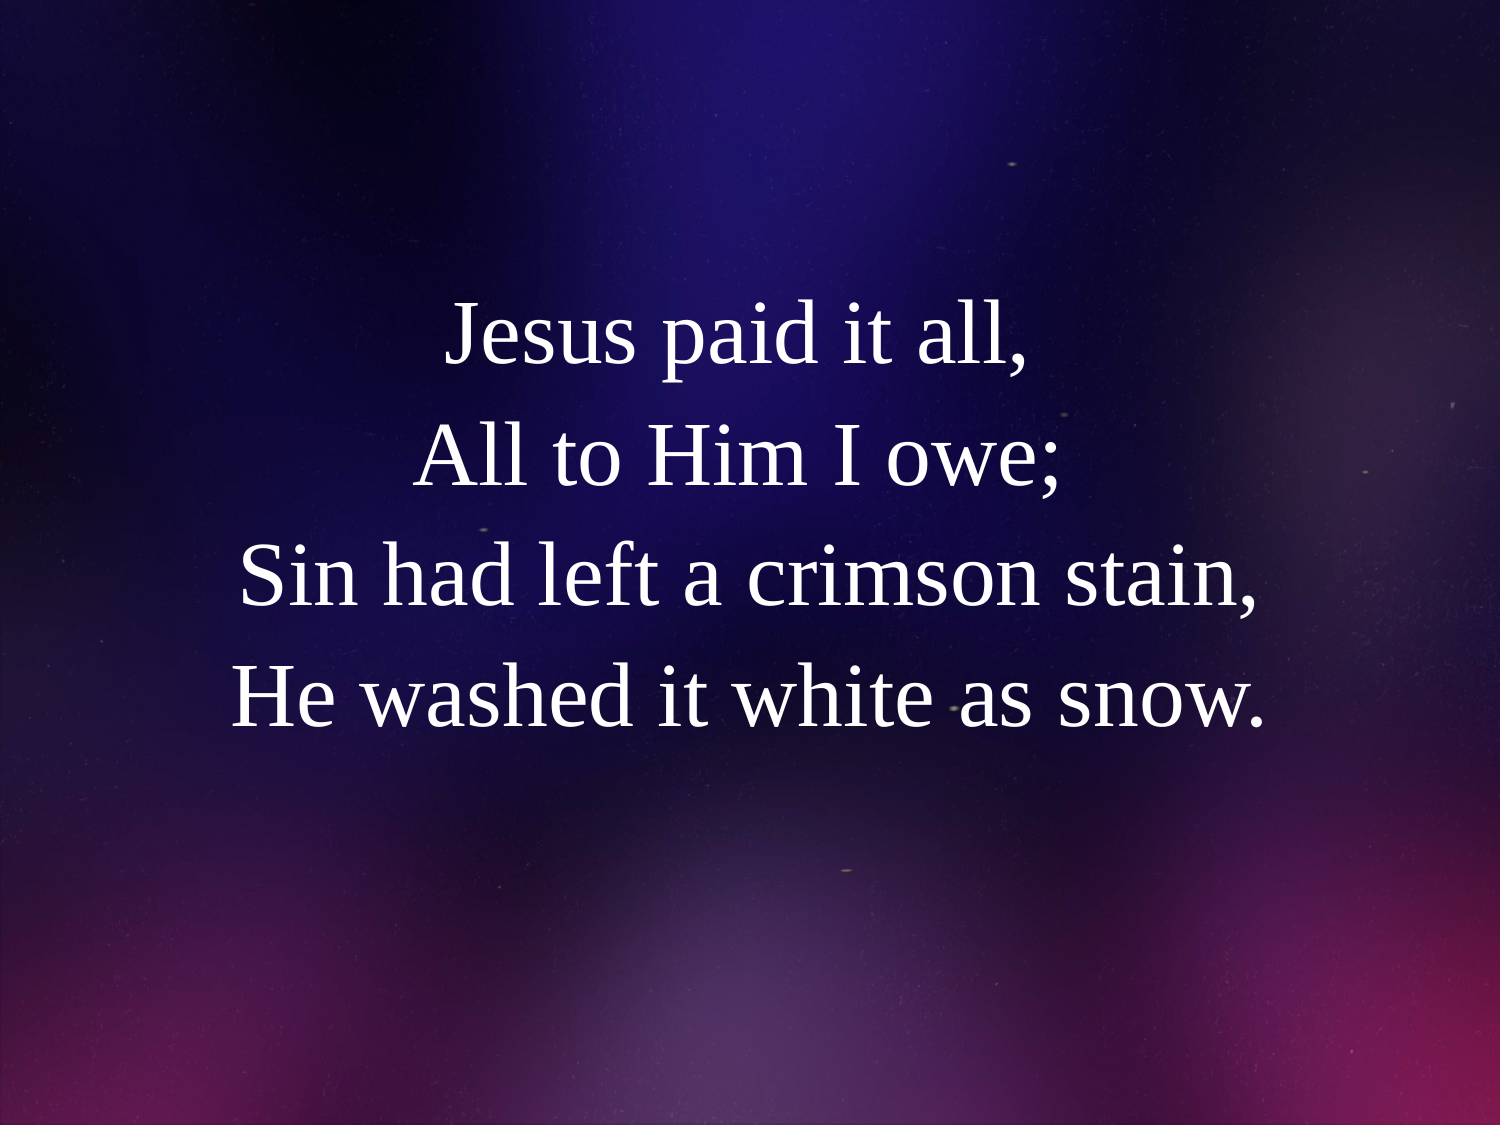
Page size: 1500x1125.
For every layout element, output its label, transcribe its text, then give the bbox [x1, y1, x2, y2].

title Jesus paid it all, All to Him I owe; Sin had left a crimson stain, He washed it white as snow. [112, 525, 1388, 713]
picture [0, 0, 1500, 1125]
